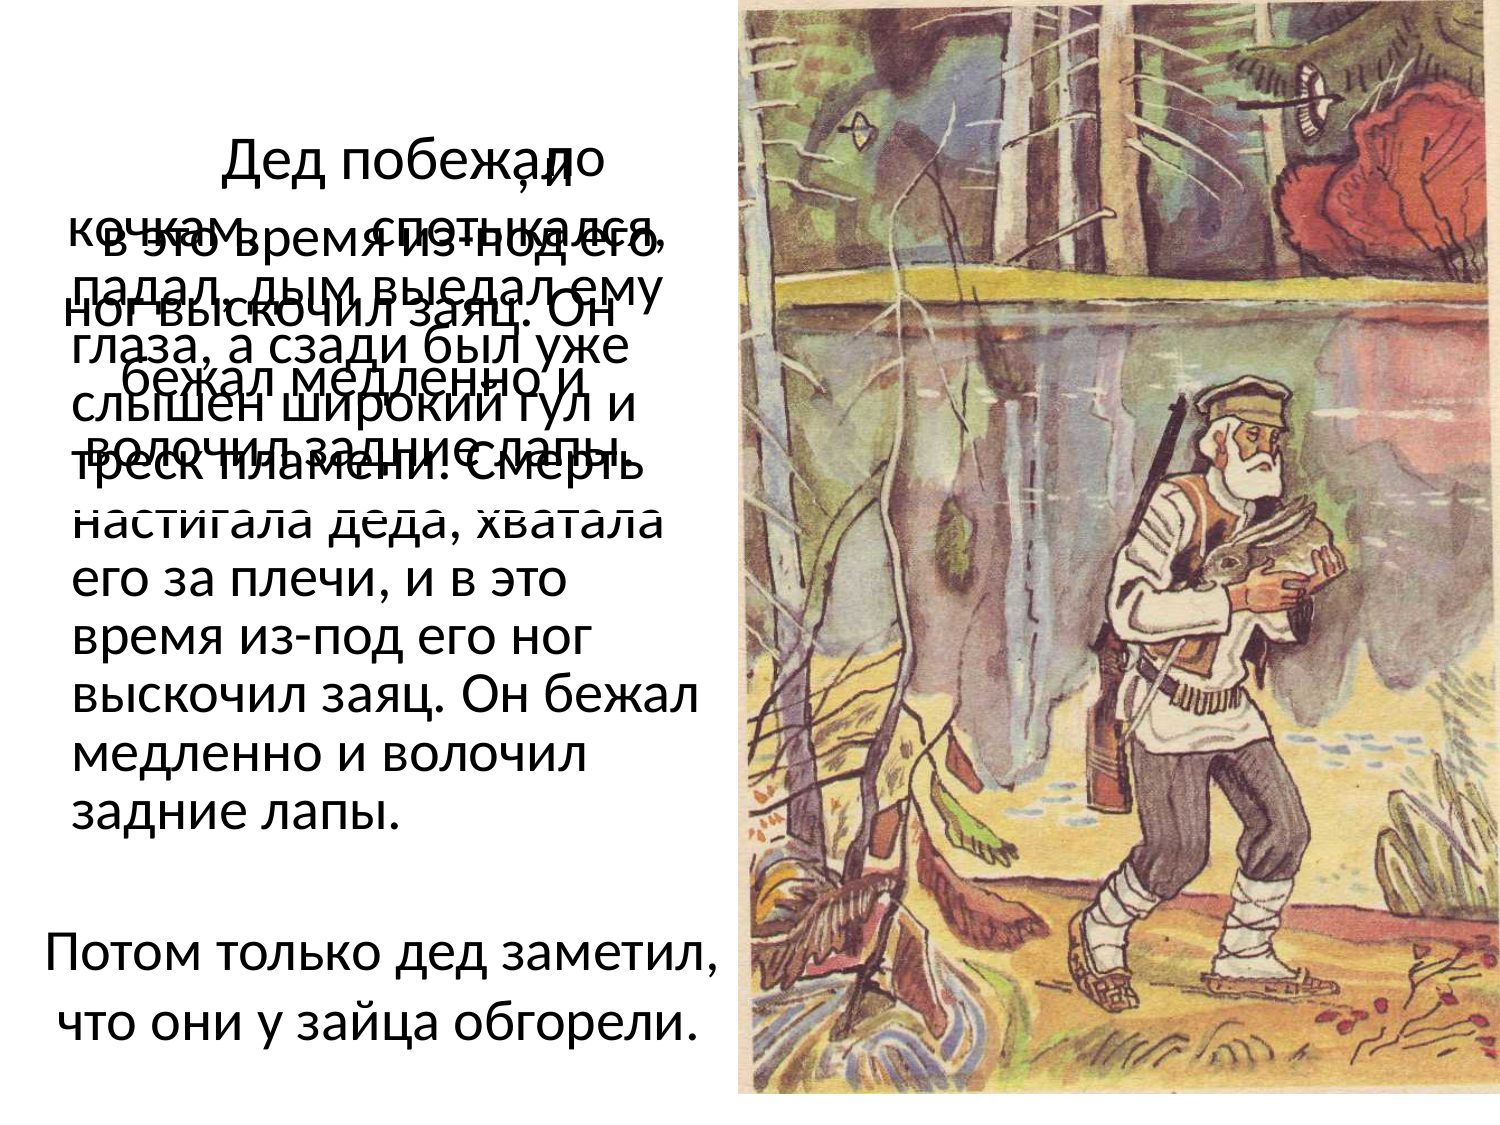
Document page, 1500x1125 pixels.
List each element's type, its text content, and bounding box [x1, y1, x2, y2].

picture [737, 0, 1500, 1094]
text_box по кочкам, спотыкался, падал, дым выедал ему глаза, а сзади был уже слышен широкий гул и треск пламени. Смерть настигала деда, хватала его за плечи, и в это время из-под его ног выскочил заяц. Он бежал медленно и волочил задние лапы. [0, 125, 732, 988]
text_box Потом только дед заметил, что они у зайца обгорели. [29, 905, 732, 1060]
text_box , и в это время из-под его ног выскочил заяц. Он бежал медленно и волочил задние лапы. [0, 88, 723, 517]
